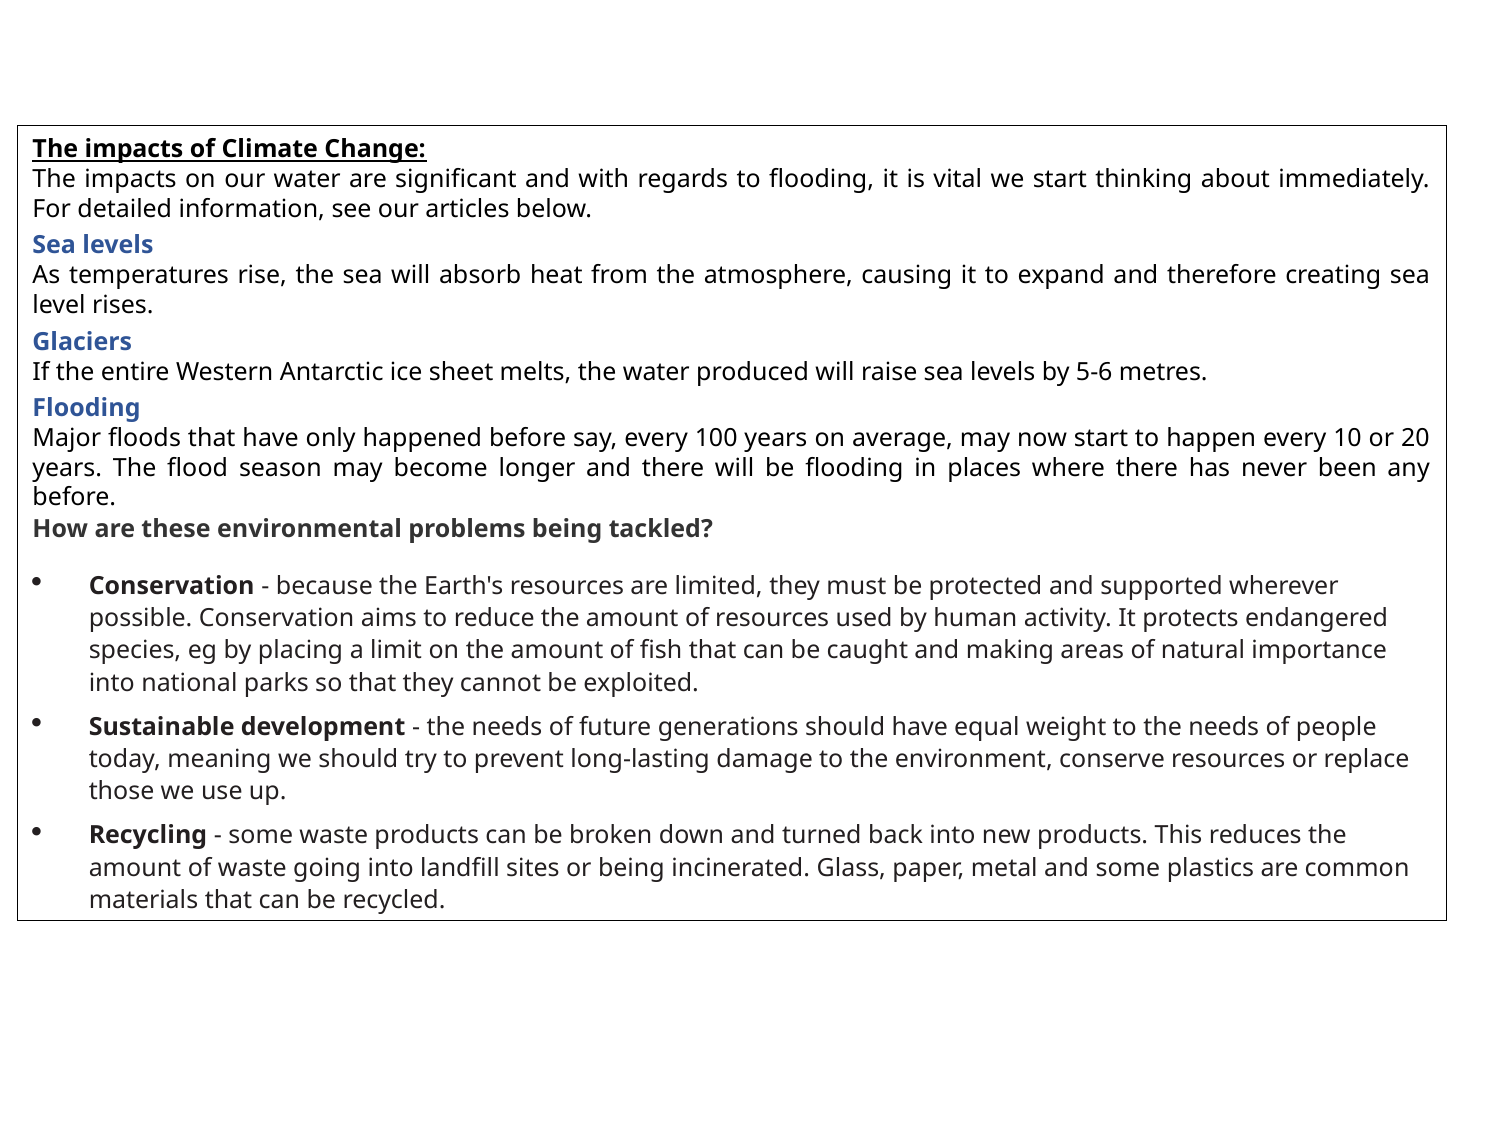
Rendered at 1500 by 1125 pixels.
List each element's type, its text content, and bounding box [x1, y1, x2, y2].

text_box The impacts of Climate Change: The impacts on our water are significant and with regards to flooding, it is vital we start thinking about immediately. For detailed information, see our articles below. Sea levels As temperatures rise, the sea will absorb heat from the atmosphere, causing it to expand and therefore creating sea level rises. Glaciers If the entire Western Antarctic ice sheet melts, the water produced will raise sea levels by 5-6 metres. Flooding Major floods that have only happened before say, every 100 years on average, may now start to happen every 10 or 20 years. The flood season may become longer and there will be flooding in places where there has never been any before. How are these environmental problems being tackled? Conservation - because the Earth's resources are limited, they must be protected and supported wherever possible. Conservation aims to reduce the amount of resources used by human activity. It protects endangered species, eg by placing a limit on the amount of fish that can be caught and making areas of natural importance into national parks so that they cannot be exploited. Sustainable development - the needs of future generations should have equal weight to the needs of people today, meaning we should try to prevent long-lasting damage to the environment, conserve resources or replace those we use up. Recycling - some waste products can be broken down and turned back into new products. This reduces the amount of waste going into landfill sites or being incinerated. Glass, paper, metal and some plastics are common materials that can be recycled. [17, 125, 1447, 921]
